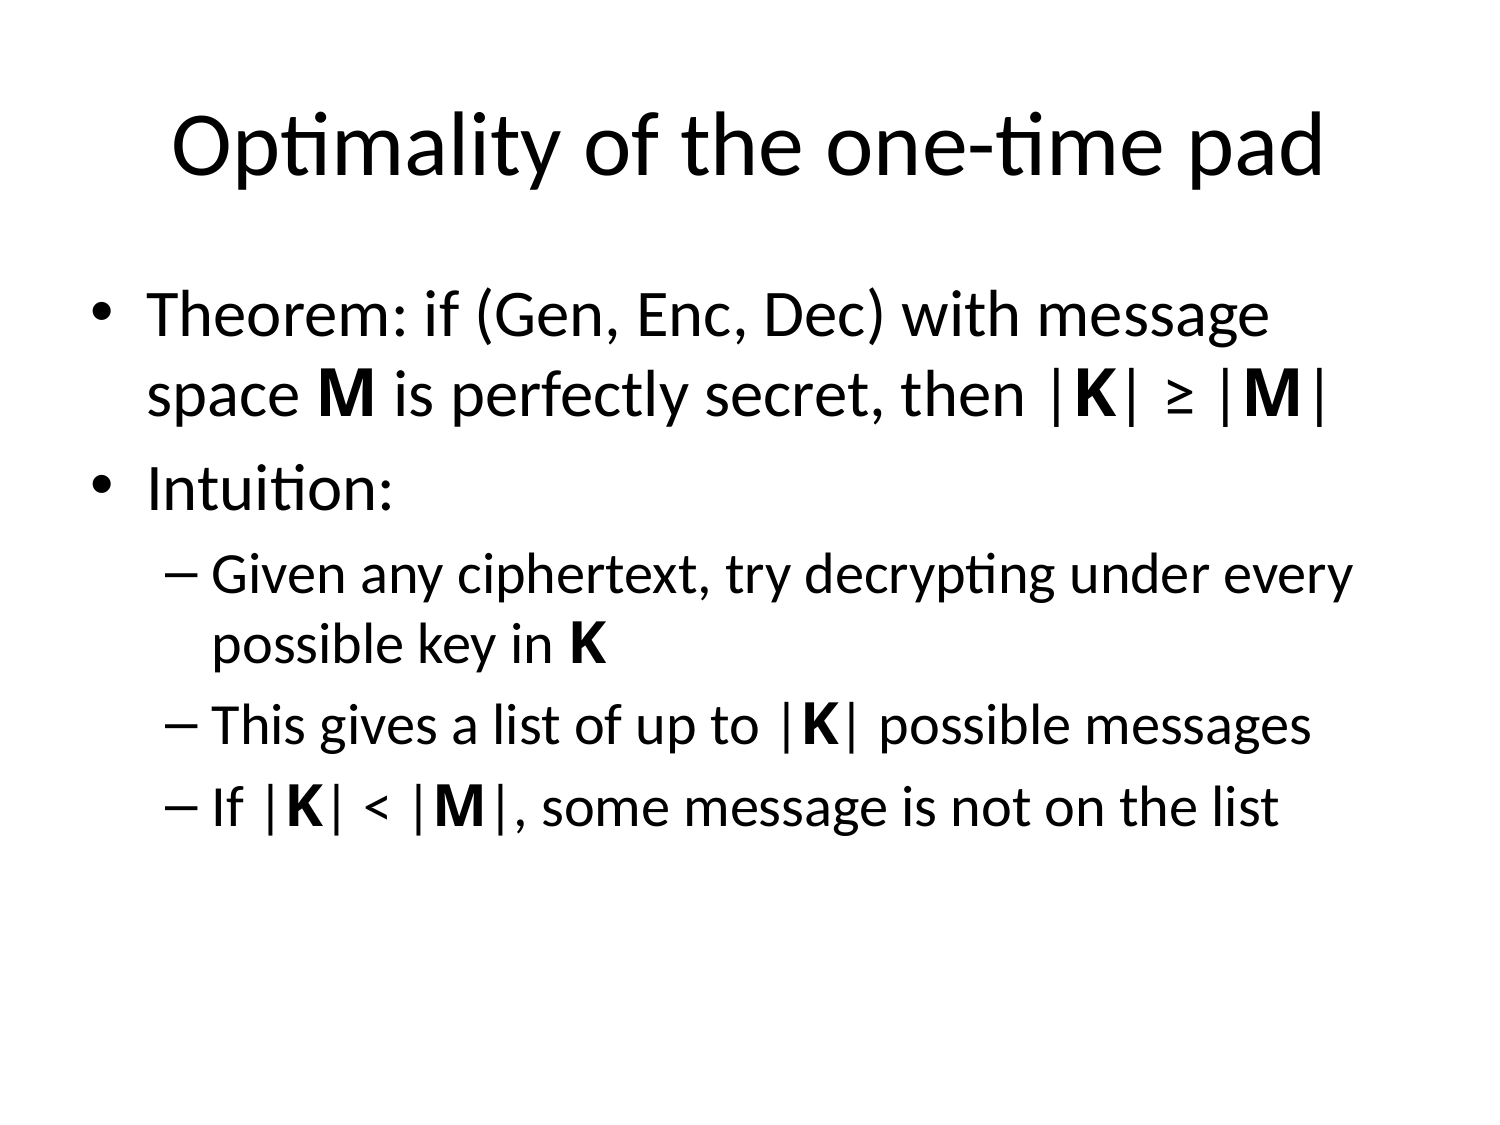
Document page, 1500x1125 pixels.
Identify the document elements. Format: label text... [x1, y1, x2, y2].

title Optimality of the one-time pad [75, 45, 1425, 233]
list Theorem: if (Gen, Enc, Dec) with message space M is perfectly secret, then |K| ≥ |M| Intuition: Given any ciphertext, try decrypting under every possible key in K This gives a list of up to |K| possible messages If |K| < |M|, some message is not on the list [75, 262, 1425, 1005]
